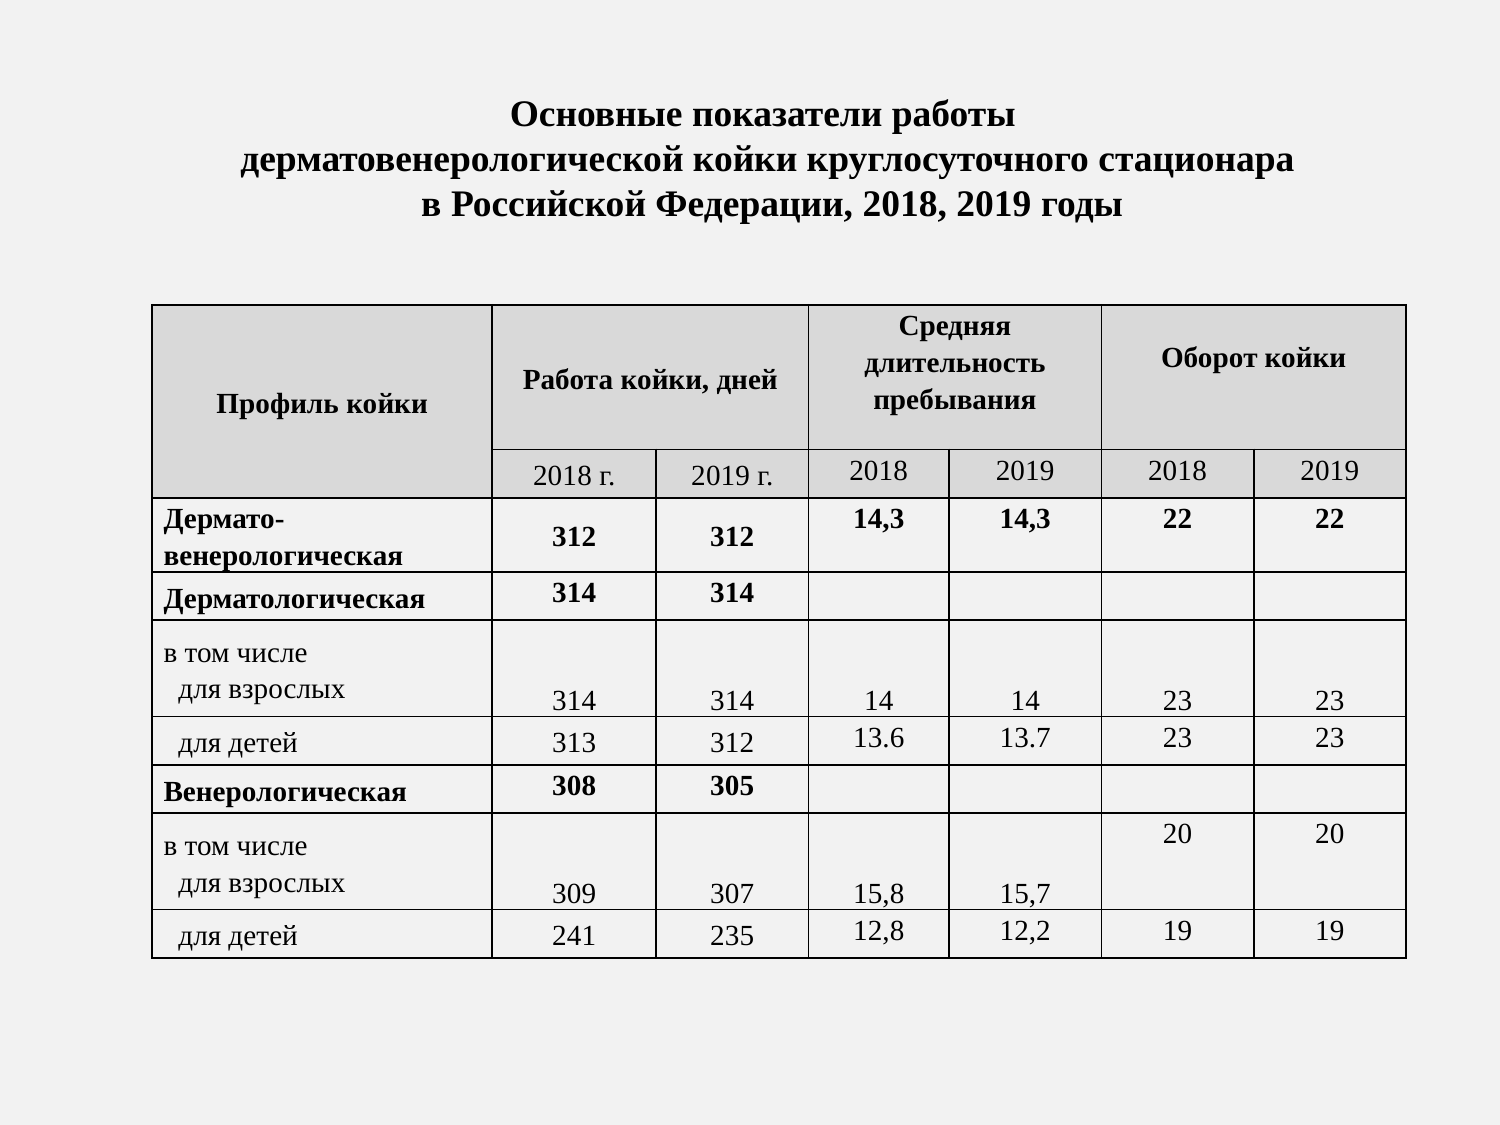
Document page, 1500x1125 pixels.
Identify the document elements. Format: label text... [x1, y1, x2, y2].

table_cell [1255, 573, 1405, 619]
table_cell 12,2 [950, 910, 1101, 957]
table_cell 2018 [809, 450, 948, 497]
table_cell 15,7 [950, 814, 1101, 909]
table_cell 314 [657, 621, 808, 716]
table_cell 309 [493, 814, 655, 909]
table_cell Дермато-венерологическая [153, 499, 491, 571]
table_cell в том числе для взрослых [153, 621, 491, 716]
table_cell для детей [153, 717, 491, 764]
table_cell для детей [153, 910, 491, 957]
table_cell 23 [1102, 621, 1253, 716]
table_cell Венерологическая [153, 766, 491, 812]
table_cell 307 [657, 814, 808, 909]
table_cell 305 [657, 766, 808, 812]
table_cell 23 [1255, 621, 1405, 716]
table_header Средняя длительность пребывания [809, 306, 1101, 449]
table_cell [809, 766, 948, 812]
table_cell 2018 г. [493, 450, 655, 497]
table_cell 14 [950, 621, 1101, 716]
table_cell 308 [493, 766, 655, 812]
table_cell 23 [1102, 717, 1253, 764]
table_cell 241 [493, 910, 655, 957]
table_cell 2019 [1255, 450, 1405, 497]
table_cell 313 [493, 717, 655, 764]
table_header Оборот койки [1102, 306, 1405, 449]
table_cell 14 [809, 621, 948, 716]
table_cell 20 [1255, 814, 1405, 909]
table_cell 2019 г. [657, 450, 808, 497]
table_header Профиль койки [153, 306, 491, 497]
table_cell 12,8 [809, 910, 948, 957]
table_cell 14,3 [809, 499, 948, 571]
table_cell [1102, 573, 1253, 619]
text_box Основные показатели работы дерматовенерологической койки круглосуточного стационара в Российской Федерации, 2018, 2019 годы [58, 81, 1477, 232]
table_cell в том числе для взрослых [153, 814, 491, 909]
table_header Работа койки, дней [493, 306, 808, 449]
table_cell 22 [1255, 499, 1405, 571]
table_cell 2019 [950, 450, 1101, 497]
table_cell [1102, 766, 1253, 812]
table_cell 312 [657, 717, 808, 764]
table_cell 314 [657, 573, 808, 619]
table_cell 312 [657, 499, 808, 571]
table_cell 22 [1102, 499, 1253, 571]
table_cell [809, 573, 948, 619]
table_cell 13.7 [950, 717, 1101, 764]
table_cell 235 [657, 910, 808, 957]
table_cell 15,8 [809, 814, 948, 909]
table_cell 314 [493, 621, 655, 716]
table_cell 13.6 [809, 717, 948, 764]
table_cell 23 [1255, 717, 1405, 764]
table_cell 314 [493, 573, 655, 619]
table_cell 20 [1102, 814, 1253, 909]
table_cell Дерматологическая [153, 573, 491, 619]
table_cell [950, 766, 1101, 812]
table_cell 312 [493, 499, 655, 571]
table_cell 2018 [1102, 450, 1253, 497]
table_cell 19 [1102, 910, 1253, 957]
table_cell [950, 573, 1101, 619]
table_cell [1255, 766, 1405, 812]
table_cell 14,3 [950, 499, 1101, 571]
table_cell 19 [1255, 910, 1405, 957]
